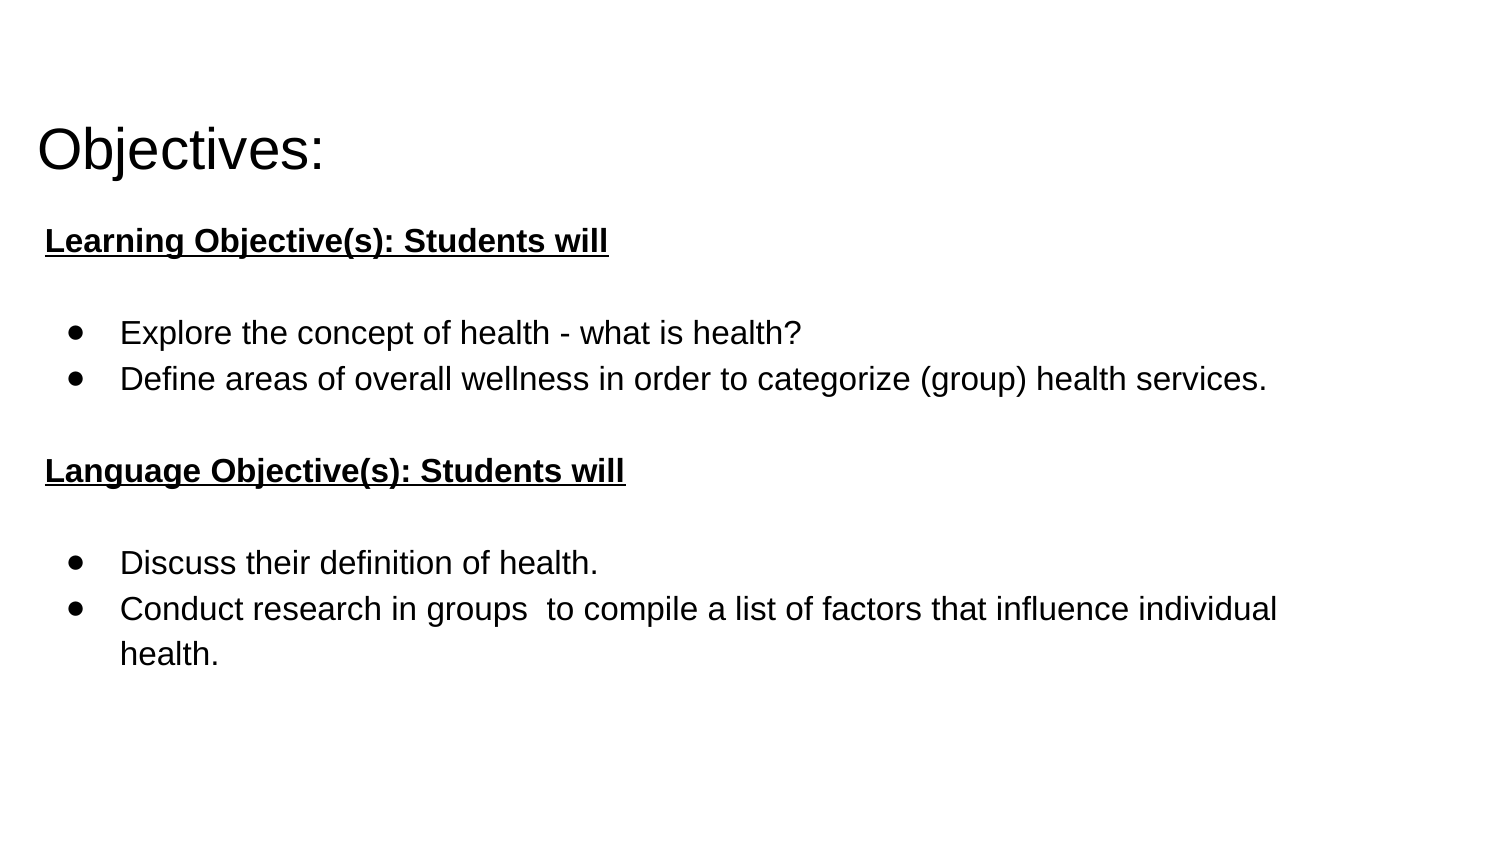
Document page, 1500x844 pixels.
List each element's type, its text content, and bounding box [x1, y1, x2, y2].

list Learning Objective(s): Students will Explore the concept of health - what is health? Define areas of overall wellness in order to categorize (group) health services. Language Objective(s): Students will Discuss their definition of health. Conduct research in groups to compile a list of factors that influence individual health. [29, 206, 1334, 813]
title Objectives: [29, 95, 1088, 182]
